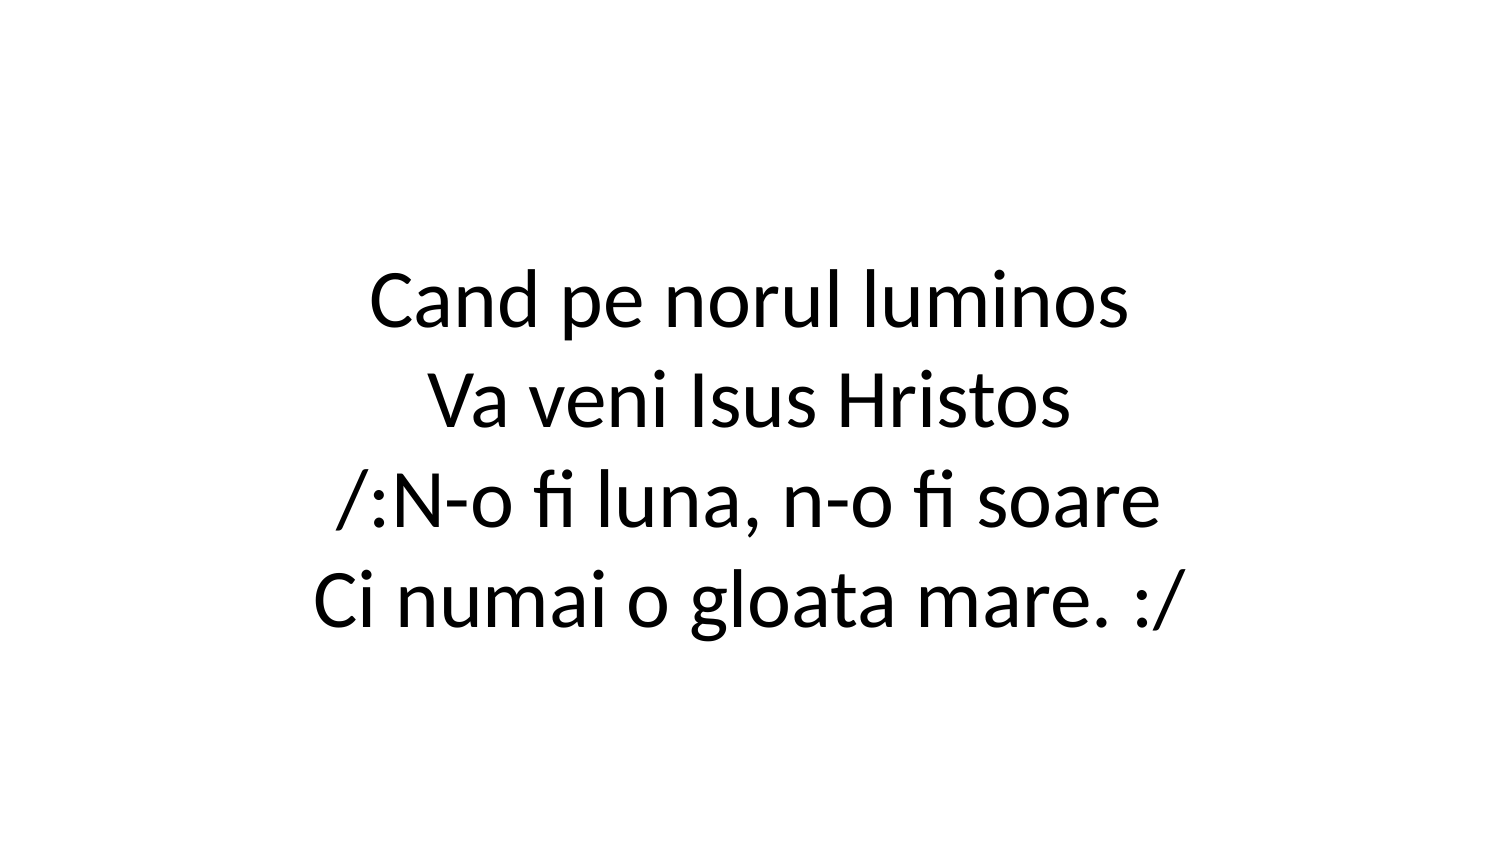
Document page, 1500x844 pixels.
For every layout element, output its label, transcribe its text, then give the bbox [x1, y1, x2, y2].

text_box Cand pe norul luminos Va veni Isus Hristos /:N-o fi luna, n-o fi soare Ci numai o gloata mare. :/ [298, 192, 1202, 652]
